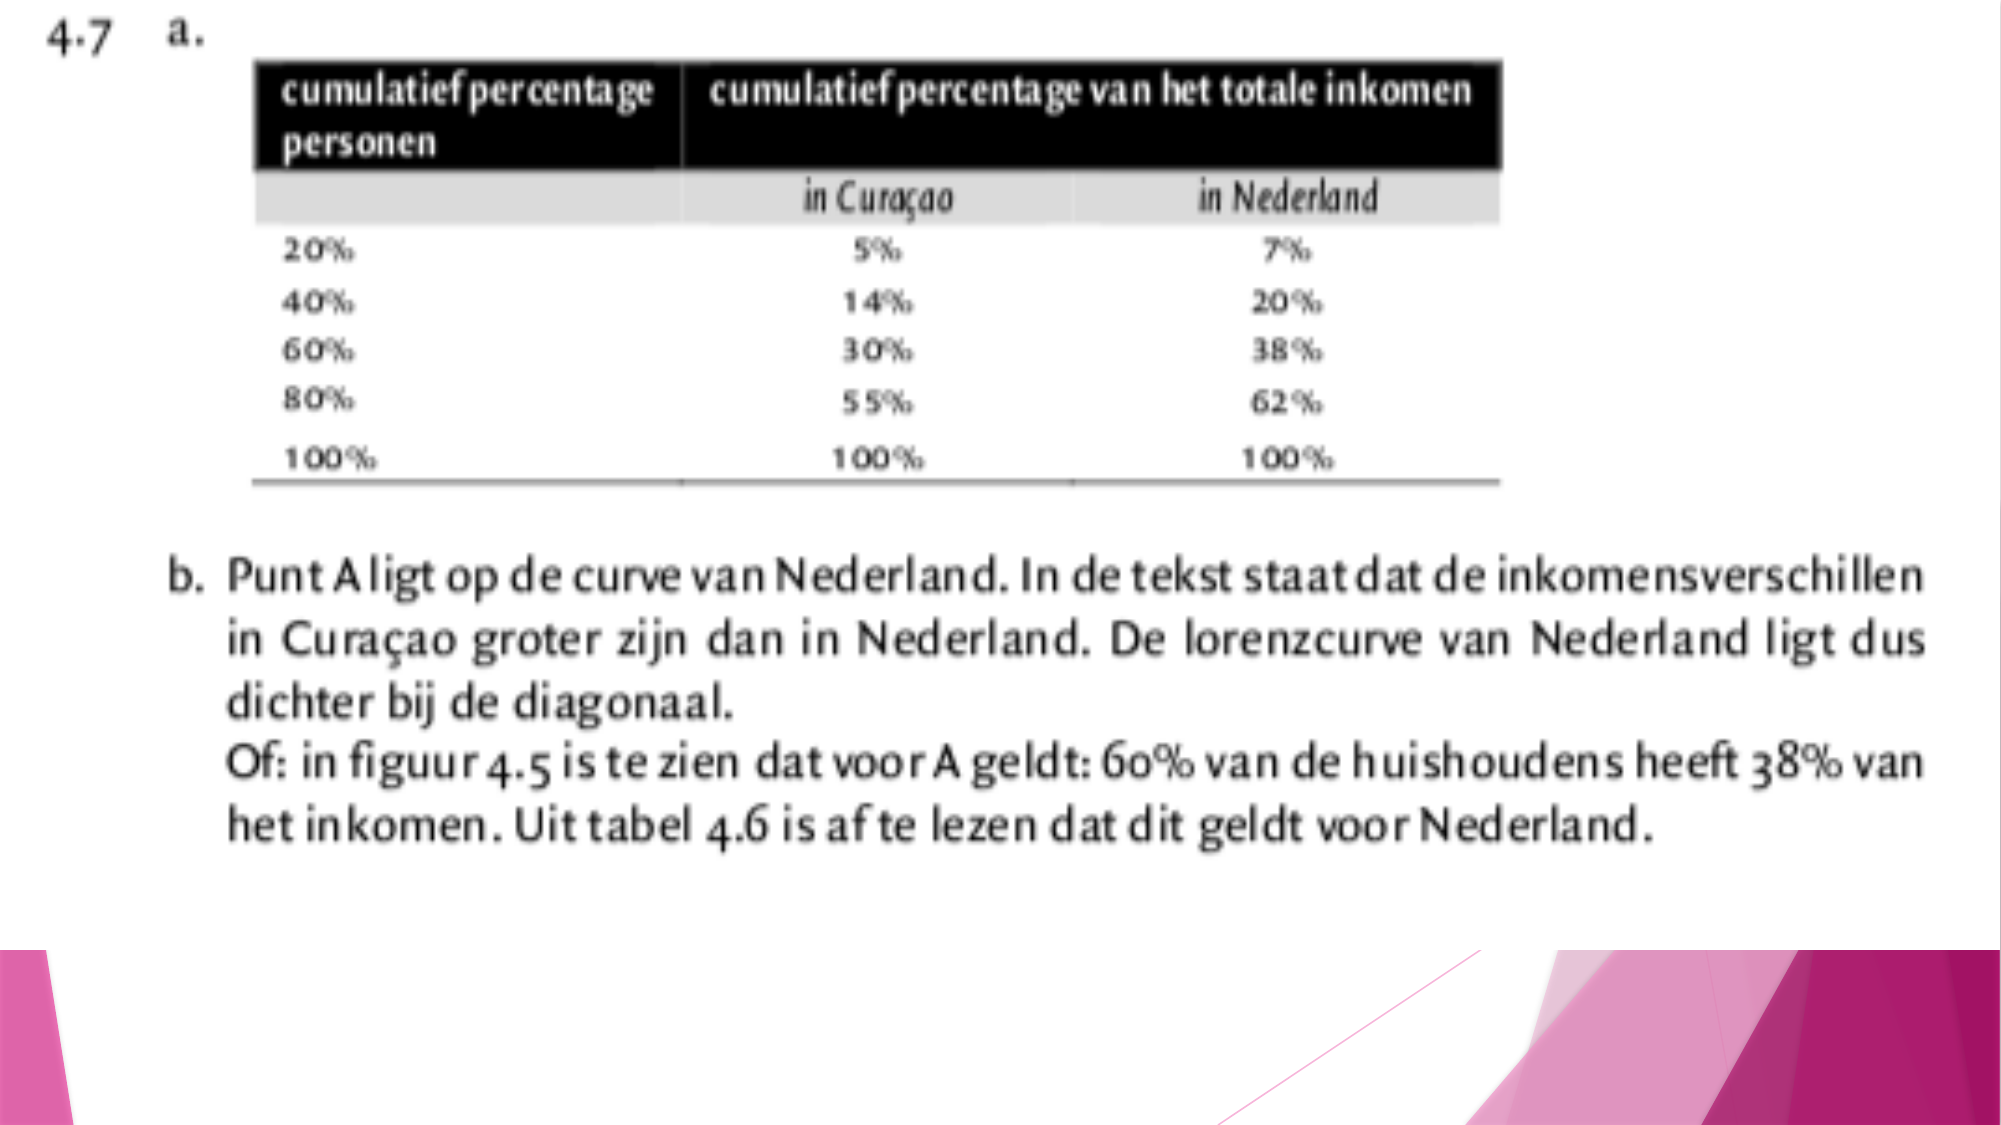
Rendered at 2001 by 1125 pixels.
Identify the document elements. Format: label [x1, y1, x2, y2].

picture [0, 0, 2000, 951]
